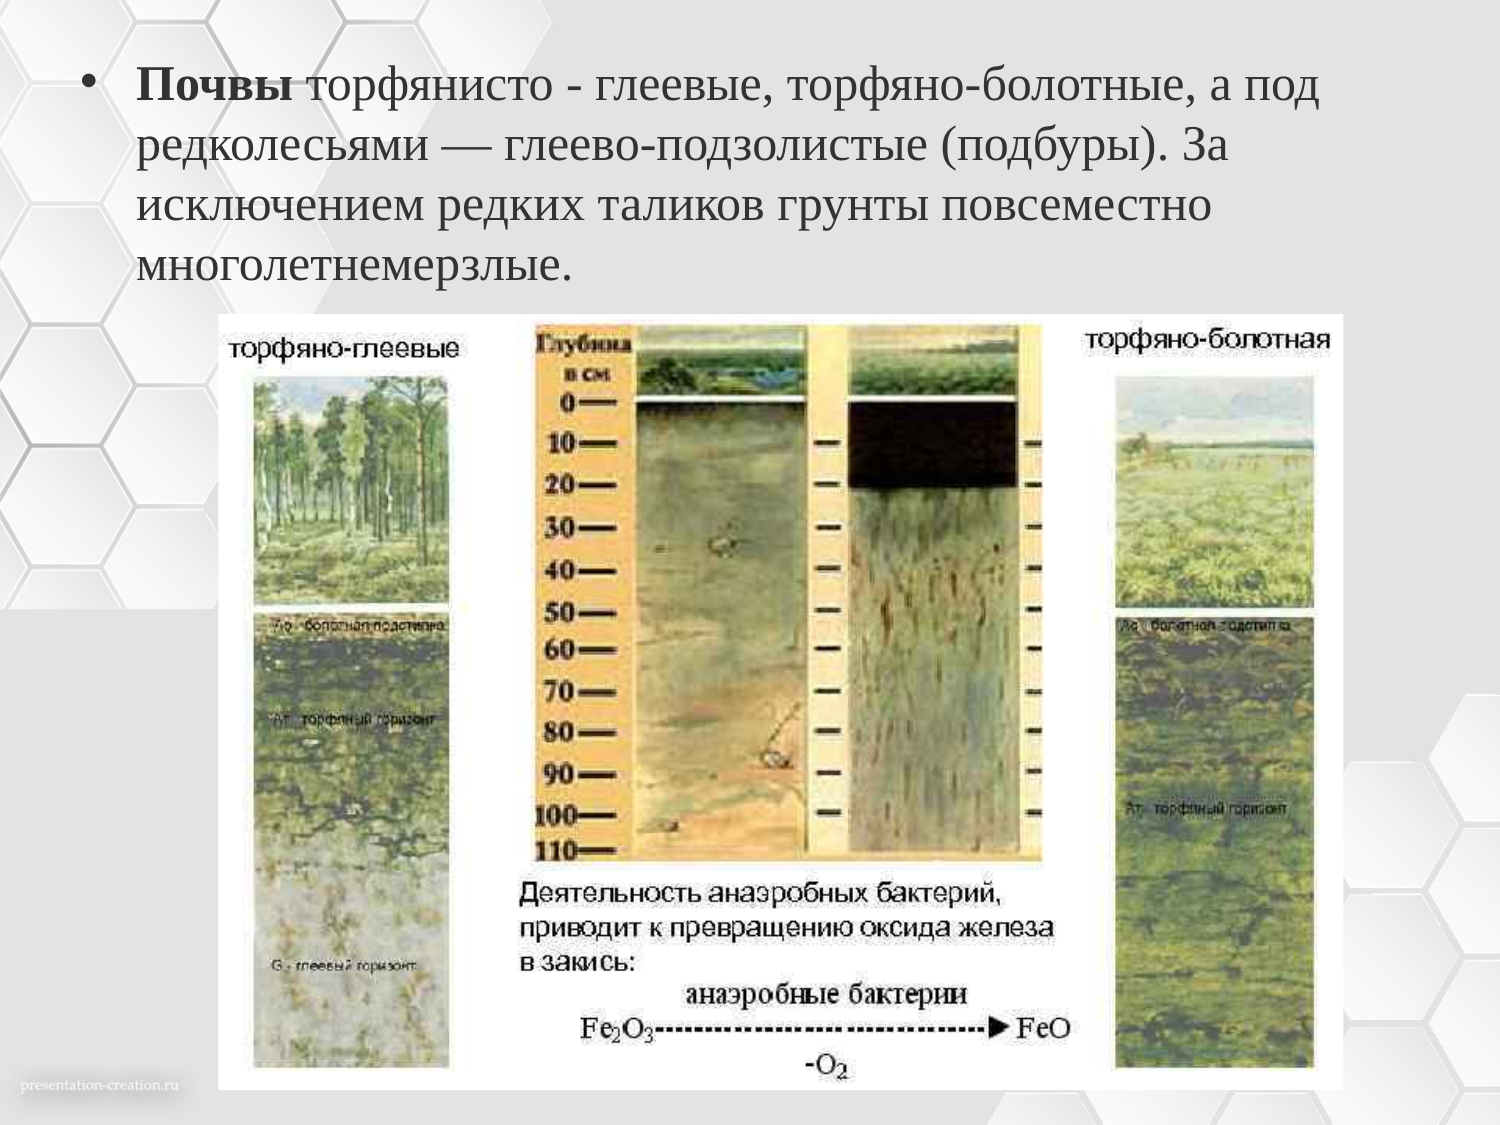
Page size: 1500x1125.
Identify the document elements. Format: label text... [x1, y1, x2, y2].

list Почвы торфянисто - глеевые, торфяно-болотные, а под редколесьями — глеево-подзолистые (подбуры). За исключением редких таликов грунты повсеместно многолетнемерзлые. [64, 42, 1471, 339]
picture [0, 0, 1500, 1125]
